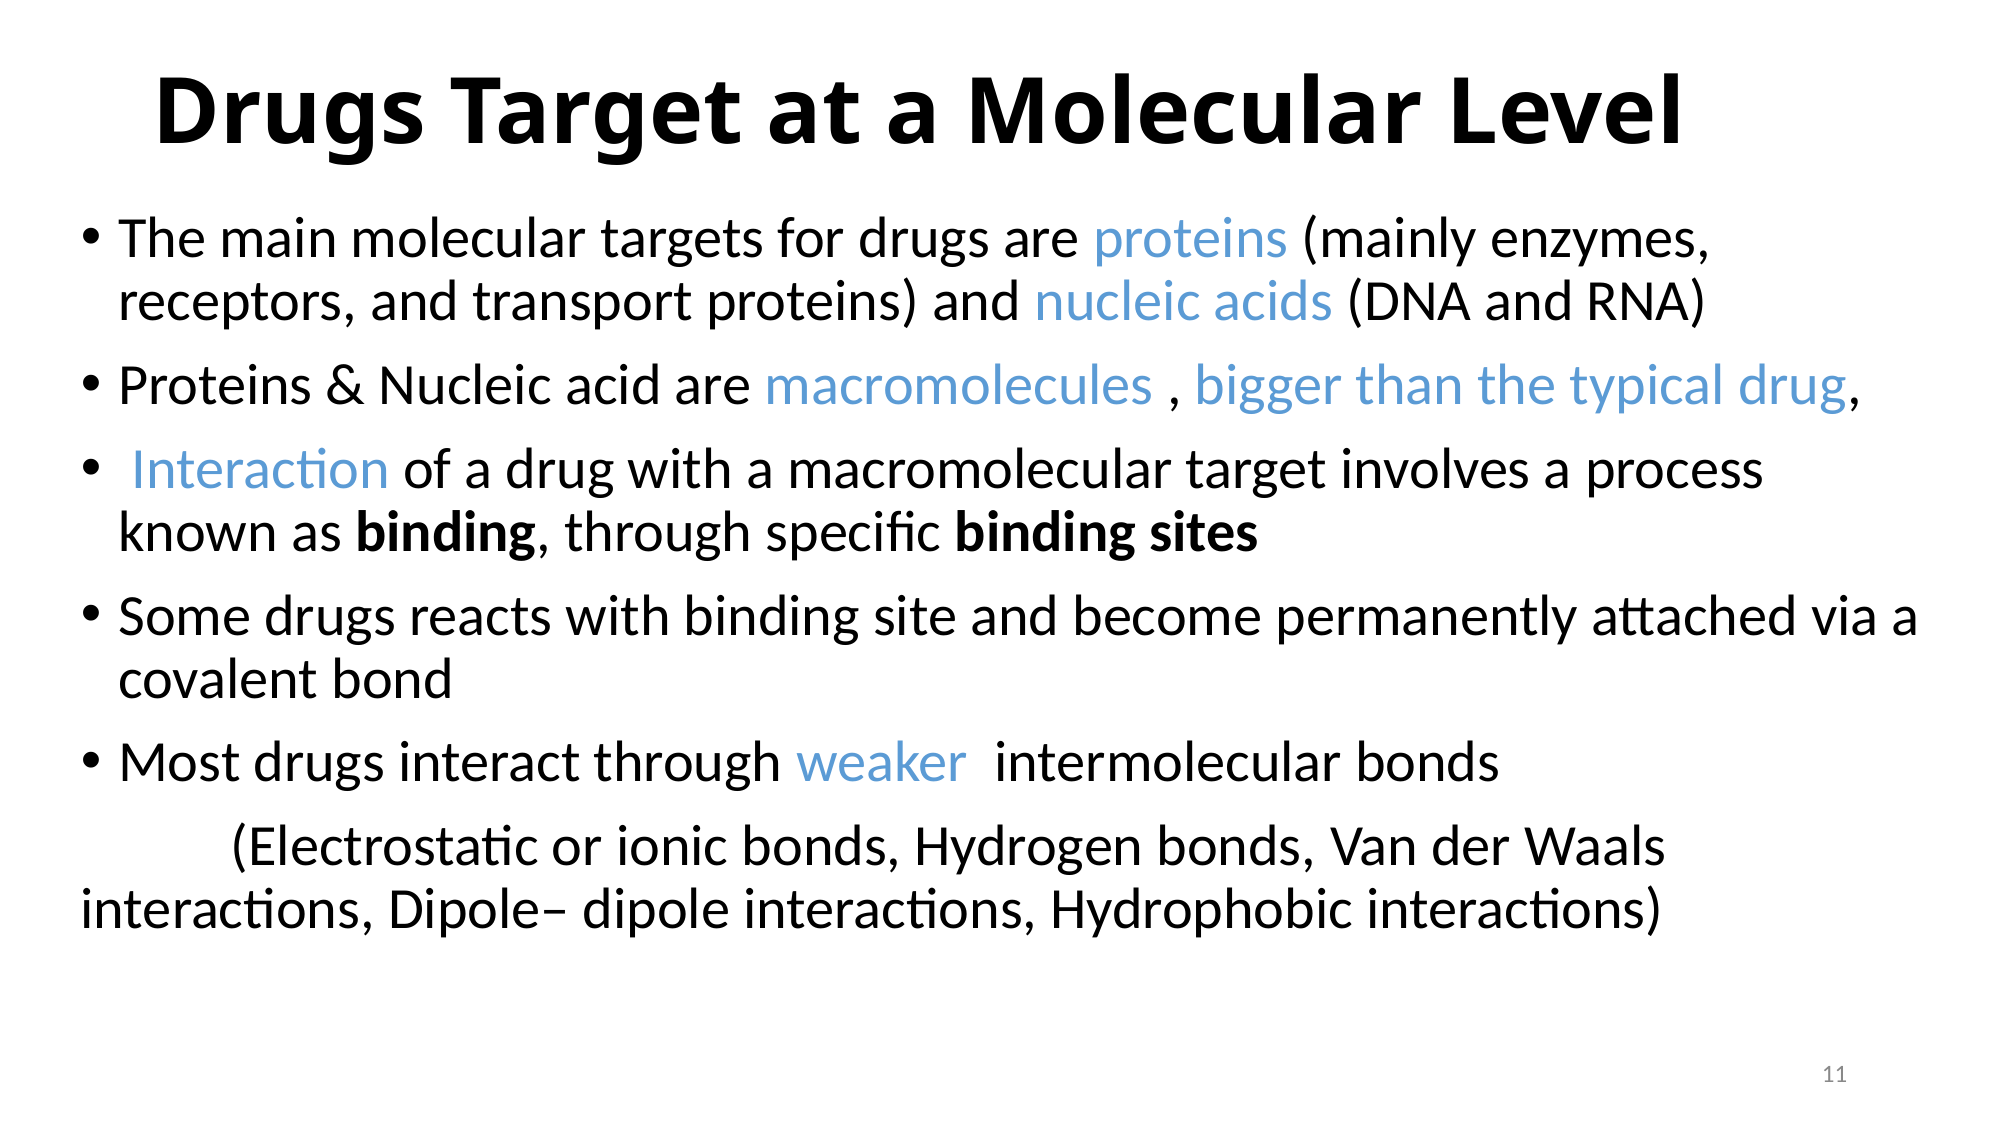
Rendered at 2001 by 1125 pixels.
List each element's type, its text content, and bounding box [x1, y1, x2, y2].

title Drugs Target at a Molecular Level [137, 59, 1863, 200]
slide_number 11 [1412, 1042, 1863, 1103]
list The main molecular targets for drugs are proteins (mainly enzymes, receptors, and transport proteins) and nucleic acids (DNA and RNA) Proteins & Nucleic acid are macromolecules , bigger than the typical drug, Interaction of a drug with a macromolecular target involves a process known as binding, through specific binding sites Some drugs reacts with binding site and become permanently attached via a covalent bond Most drugs interact through weaker intermolecular bonds (Electrostatic or ionic bonds, Hydrogen bonds, Van der Waals interactions, Dipole– dipole interactions, Hydrophobic interactions) [65, 200, 1950, 1091]
